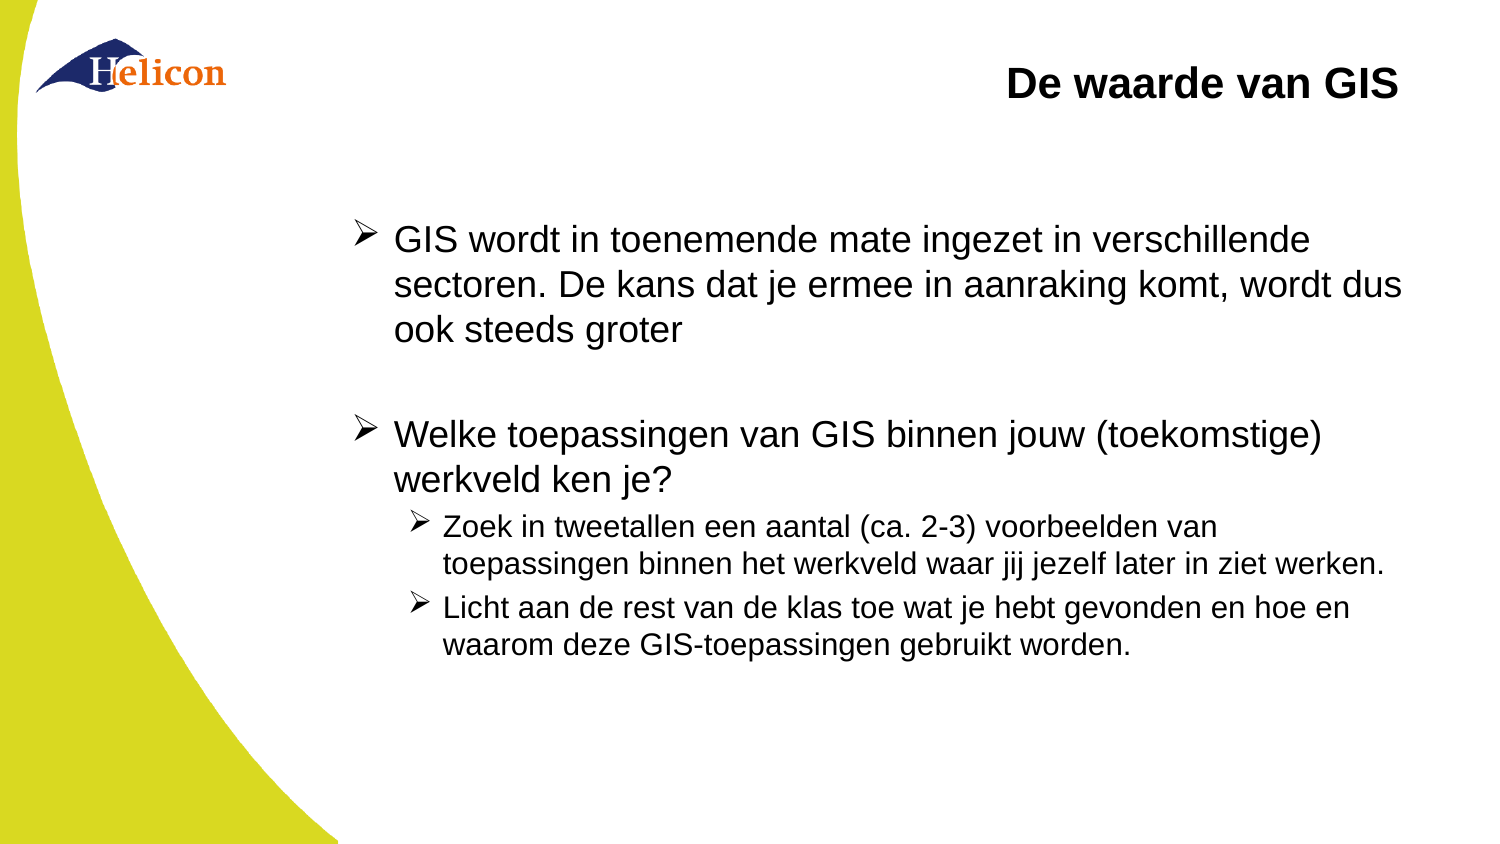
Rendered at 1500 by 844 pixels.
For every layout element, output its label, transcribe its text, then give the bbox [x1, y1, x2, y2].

picture [0, 0, 1500, 844]
list GIS wordt in toenemende mate ingezet in verschillende sectoren. De kans dat je ermee in aanraking komt, wordt dus ook steeds groter Welke toepassingen van GIS binnen jouw (toekomstige) werkveld ken je? Zoek in tweetallen een aantal (ca. 2-3) voorbeelden van toepassingen binnen het werkveld waar jij jezelf later in ziet werken. Licht aan de rest van de klas toe wat je hebt gevonden en hoe en waarom deze GIS-toepassingen gebruikt worden. [336, 147, 1425, 754]
title De waarde van GIS [324, 40, 1415, 121]
